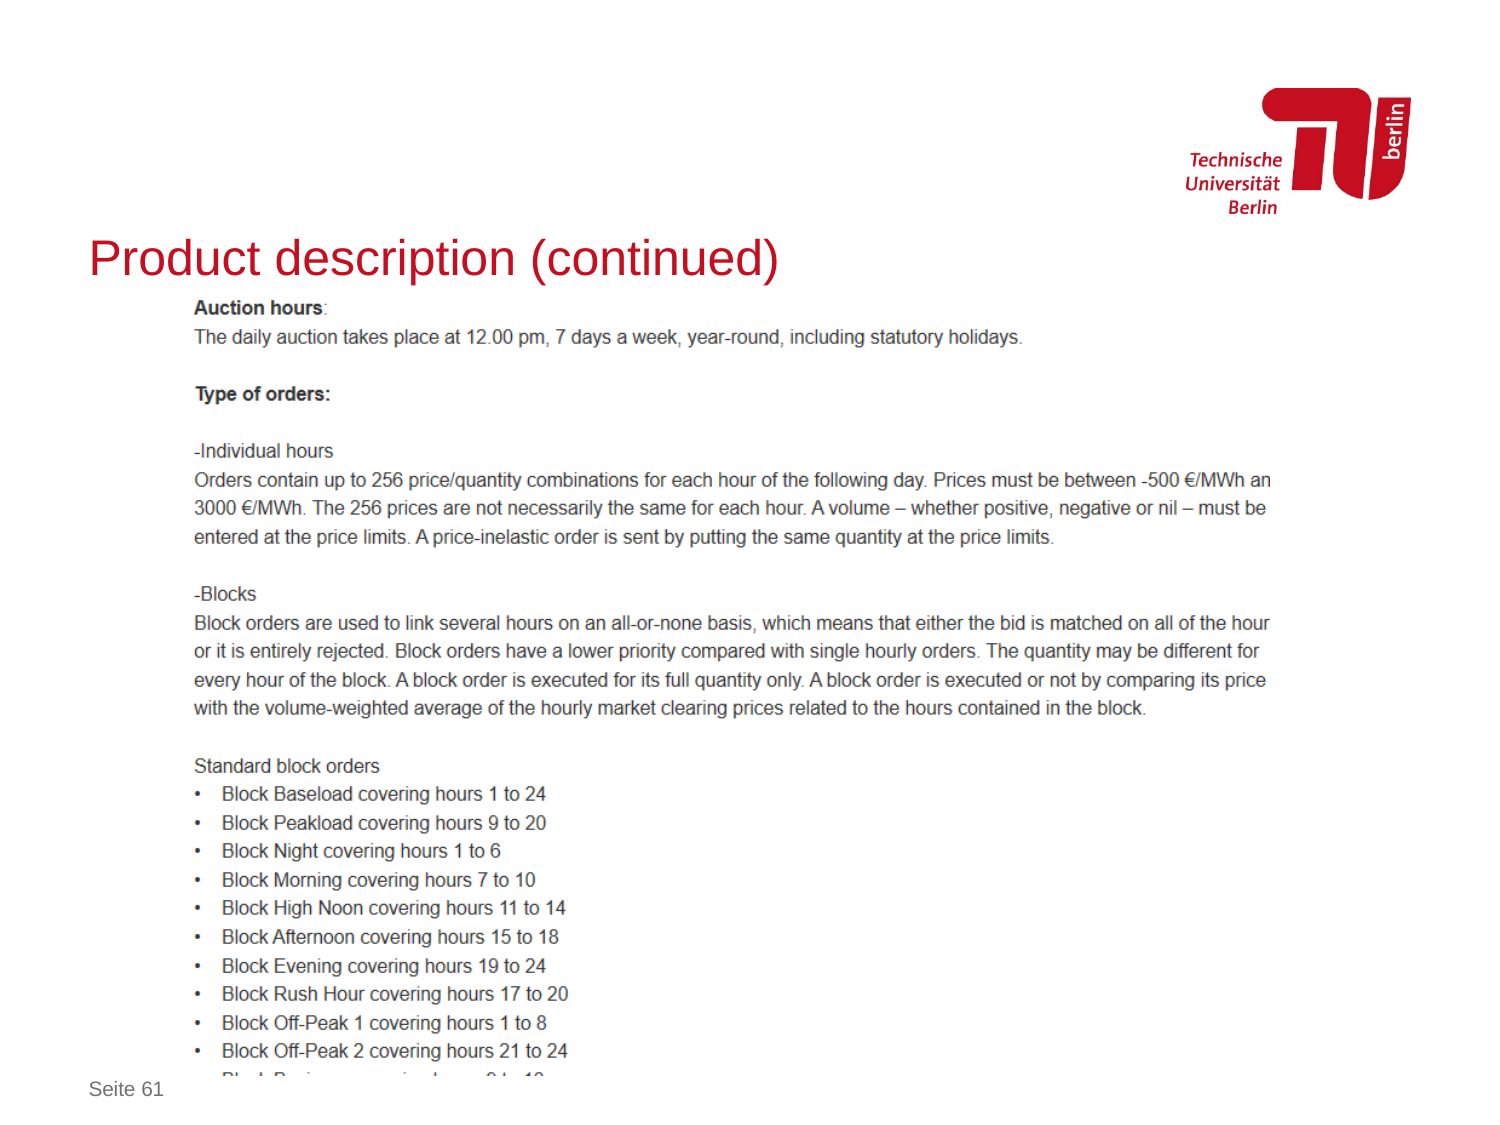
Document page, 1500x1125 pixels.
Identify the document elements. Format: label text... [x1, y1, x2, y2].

picture [1186, 88, 1411, 214]
slide_number Seite 61 [88, 1075, 1176, 1101]
title Product description (continued) [88, 226, 1411, 286]
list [182, 300, 1270, 1076]
